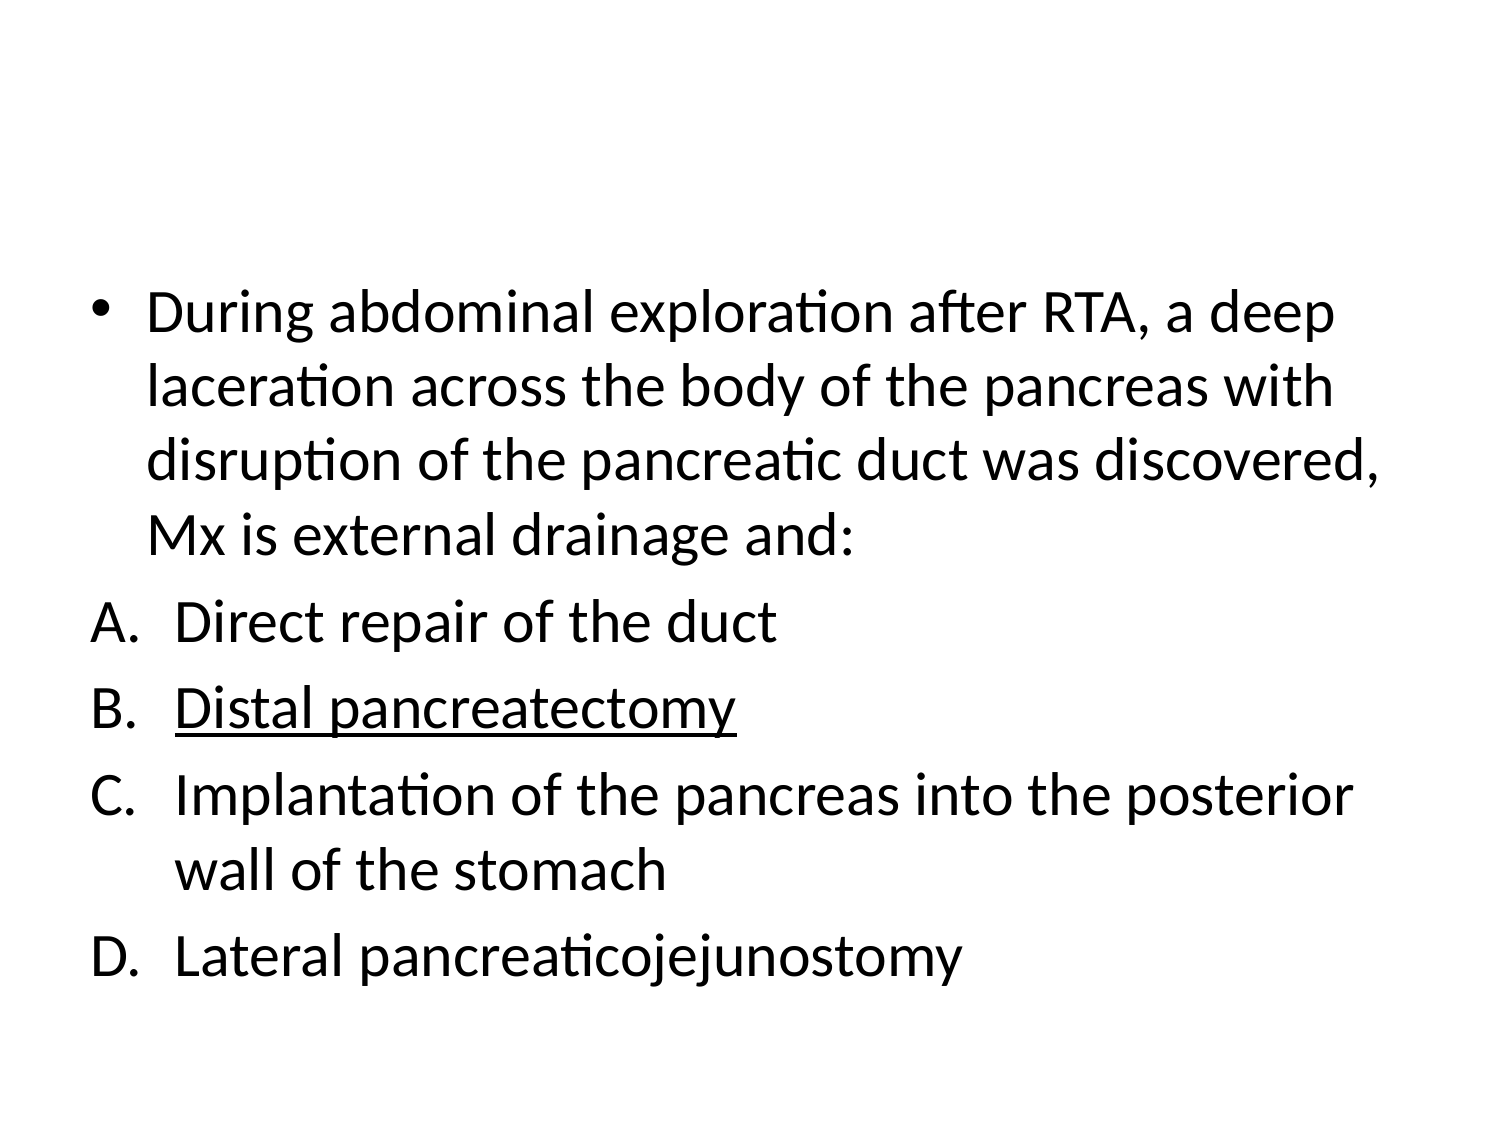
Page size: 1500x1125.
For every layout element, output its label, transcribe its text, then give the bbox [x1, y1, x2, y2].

list During abdominal exploration after RTA, a deep laceration across the body of the pancreas with disruption of the pancreatic duct was discovered, Mx is external drainage and: Direct repair of the duct Distal pancreatectomy Implantation of the pancreas into the posterior wall of the stomach Lateral pancreaticojejunostomy [75, 262, 1425, 1005]
